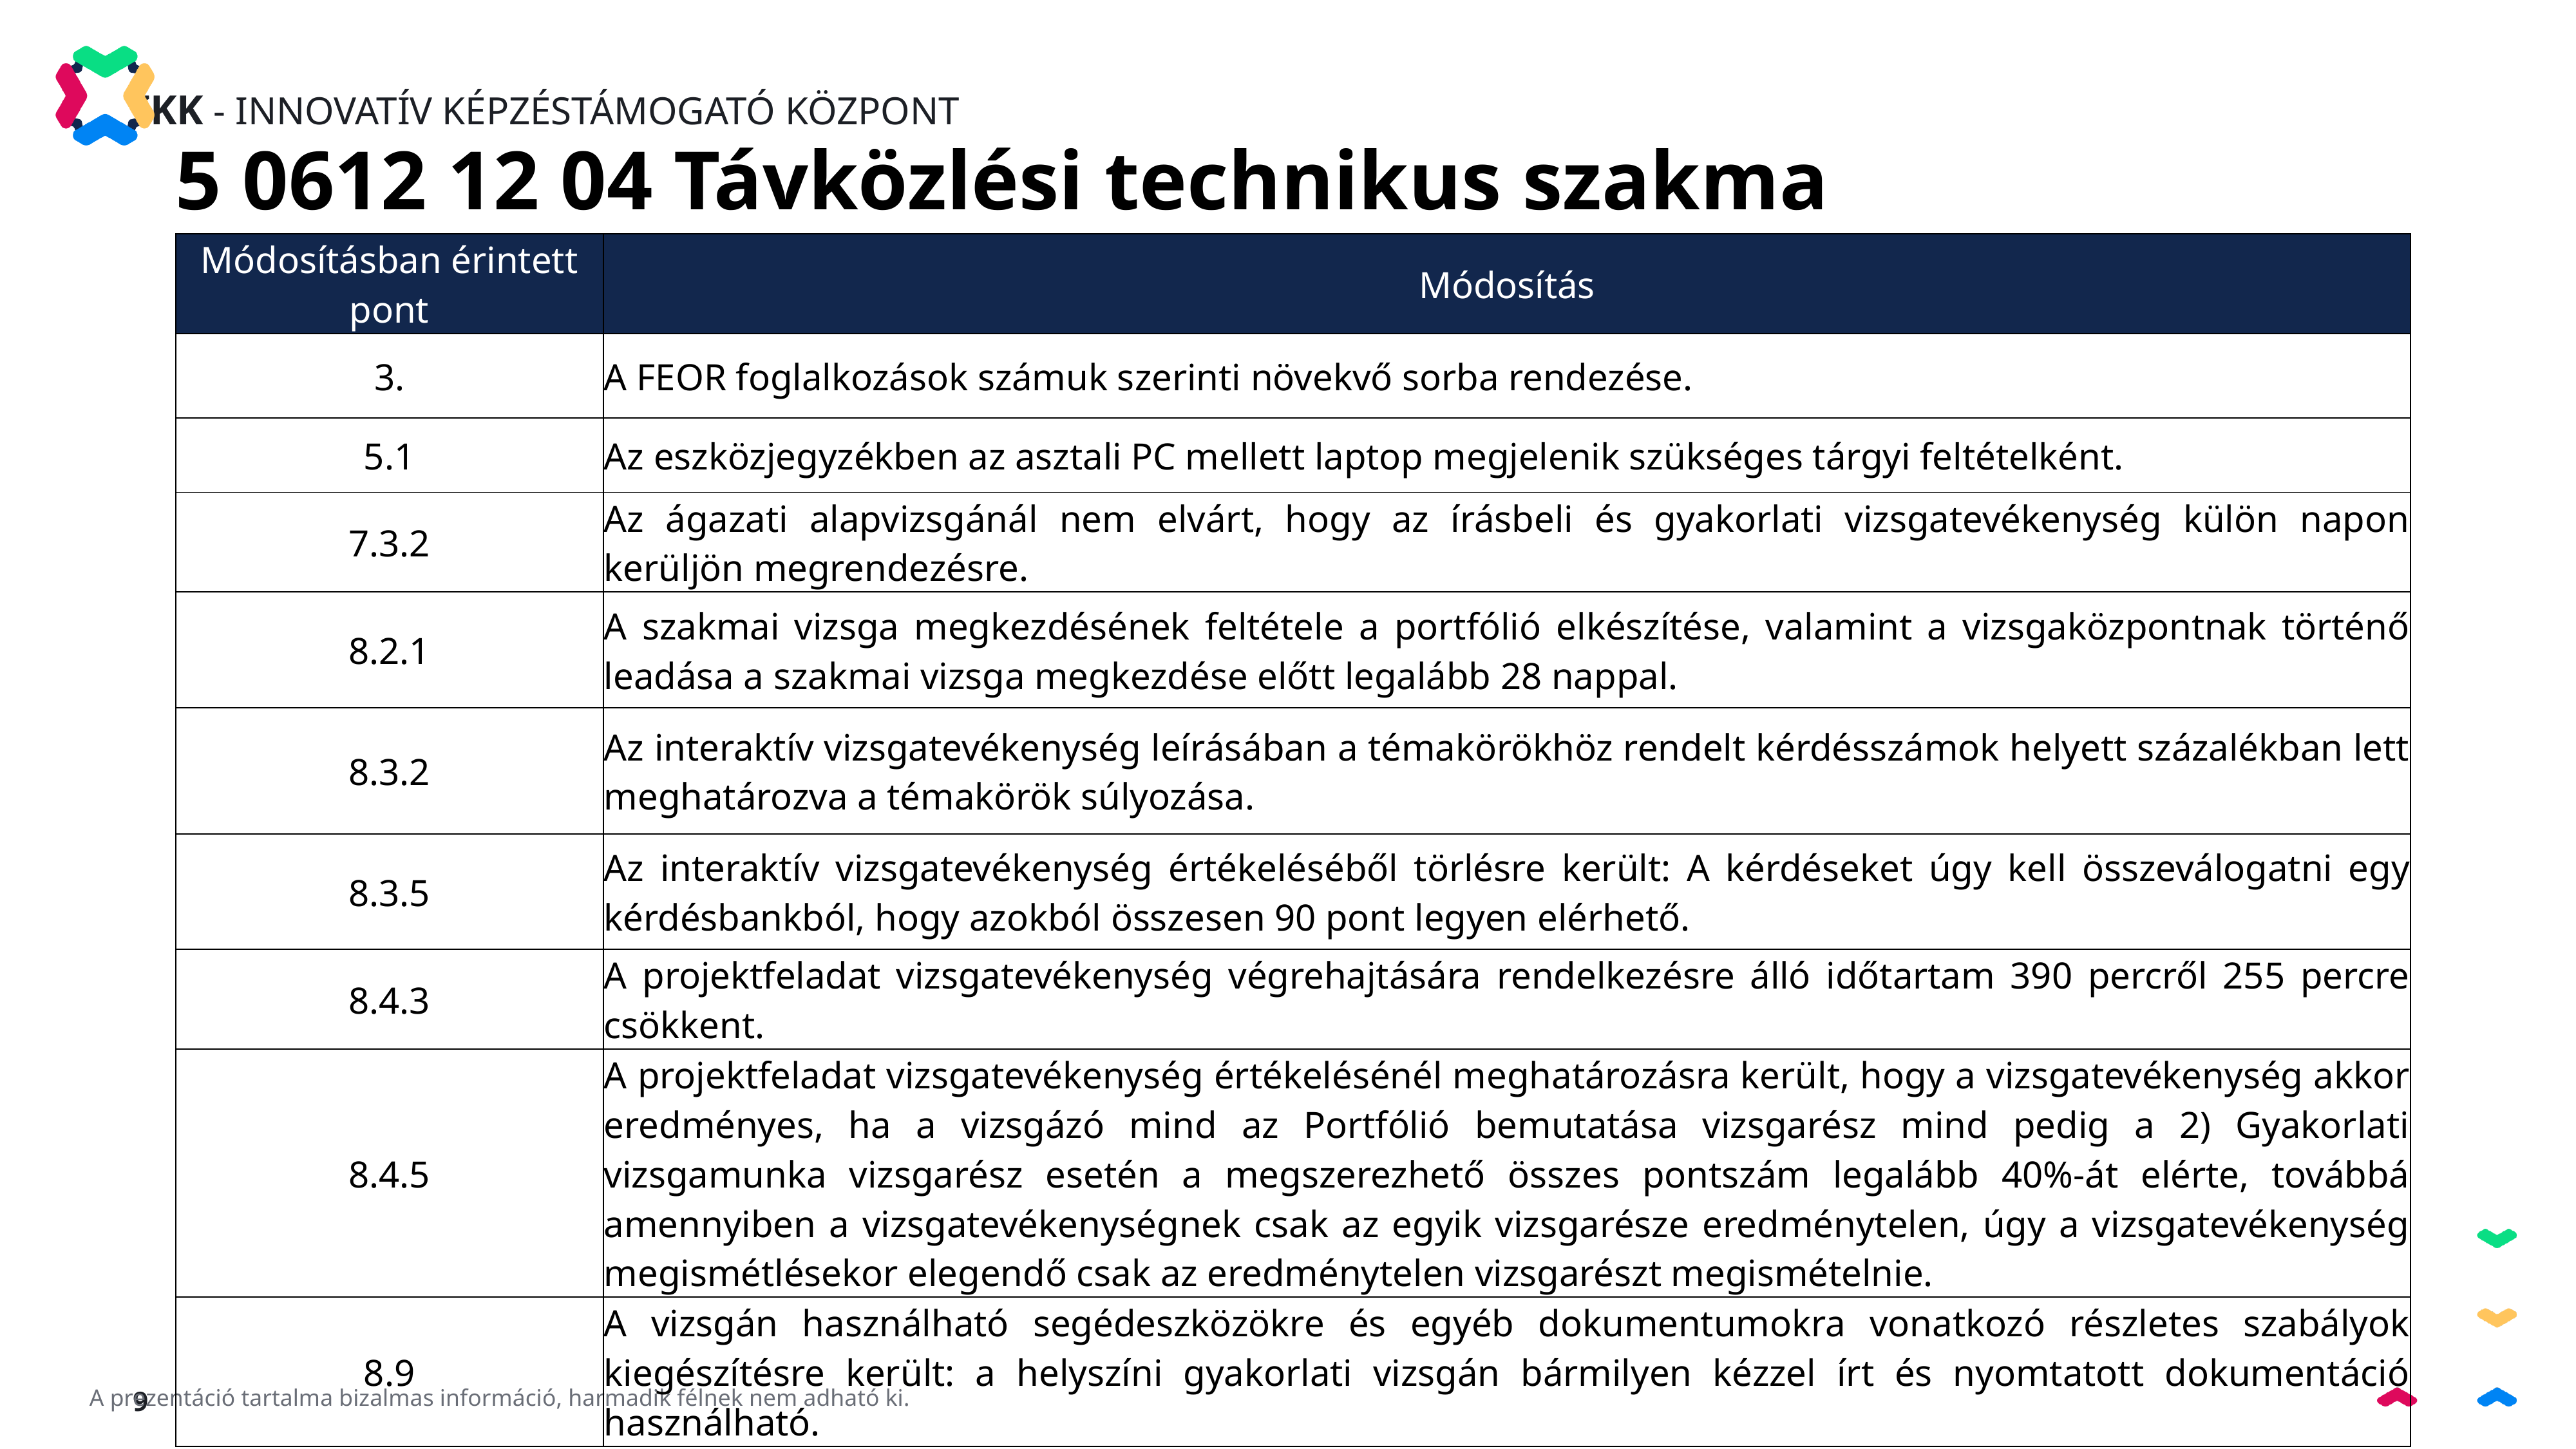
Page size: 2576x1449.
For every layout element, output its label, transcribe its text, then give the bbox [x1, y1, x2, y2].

table_cell A szakmai vizsga megkezdésének feltétele a portfólió elkészítése, valamint a vizsgaközpontnak történő leadása a szakmai vizsga megkezdése előtt legalább 28 nappal. [604, 592, 2410, 707]
table_cell Az eszközjegyzékben az asztali PC mellett laptop megjelenik szükséges tárgyi feltételként. [604, 419, 2410, 492]
table_cell 7.3.2 [176, 493, 603, 591]
table_cell 3. [176, 334, 603, 417]
table_cell Az ágazati alapvizsgánál nem elvárt, hogy az írásbeli és gyakorlati vizsgatevékenység külön napon kerüljön megrendezésre. [604, 493, 2410, 591]
table_cell 8.3.5 [176, 835, 603, 949]
table_cell A projektfeladat vizsgatevékenység értékelésénél meghatározásra került, hogy a vizsgatevékenység akkor eredményes, ha a vizsgázó mind az Portfólió bemutatása vizsgarész mind pedig a 2) Gyakorlati vizsgamunka vizsgarész esetén a megszerezhető összes pontszám legalább 40%-át elérte, továbbá amennyiben a vizsgatevékenységnek csak az egyik vizsgarésze eredménytelen, úgy a vizsgatevékenység megismétlésekor elegendő csak az eredménytelen vizsgarészt megismételnie. [604, 1050, 2410, 1296]
table_cell 5.1 [176, 419, 603, 492]
picture [2411, 1229, 2517, 1406]
table_cell A projektfeladat vizsgatevékenység végrehajtására rendelkezésre álló időtartam 390 percről 255 percre csökkent. [604, 950, 2410, 1048]
table_cell A vizsgán használható segédeszközökre és egyéb dokumentumokra vonatkozó részletes szabályok kiegészítésre került: a helyszíni gyakorlati vizsgán bármilyen kézzel írt és nyomtatott dokumentáció használható. [604, 1298, 2410, 1446]
table_cell A FEOR foglalkozások számuk szerinti növekvő sorba rendezése. [604, 334, 2410, 417]
table_header Módosításban érintett pont [176, 234, 603, 333]
table_cell 8.2.1 [176, 592, 603, 707]
list 5 0612 12 04 Távközlési technikus szakma [175, 129, 2295, 207]
table_header Módosítás [604, 234, 2410, 333]
table_cell Az interaktív vizsgatevékenység értékeléséből törlésre került: A kérdéseket úgy kell összeválogatni egy kérdésbankból, hogy azokból összesen 90 pont legyen elérhető. [604, 835, 2410, 949]
table_cell 8.3.2 [176, 708, 603, 833]
table_cell 8.4.3 [176, 950, 603, 1048]
table_cell 8.9 [176, 1298, 603, 1446]
table_cell Az interaktív vizsgatevékenység leírásában a témakörökhöz rendelt kérdésszámok helyett százalékban lett meghatározva a témakörök súlyozása. [604, 708, 2410, 833]
picture [55, 46, 155, 146]
table_cell 8.4.5 [176, 1050, 603, 1296]
